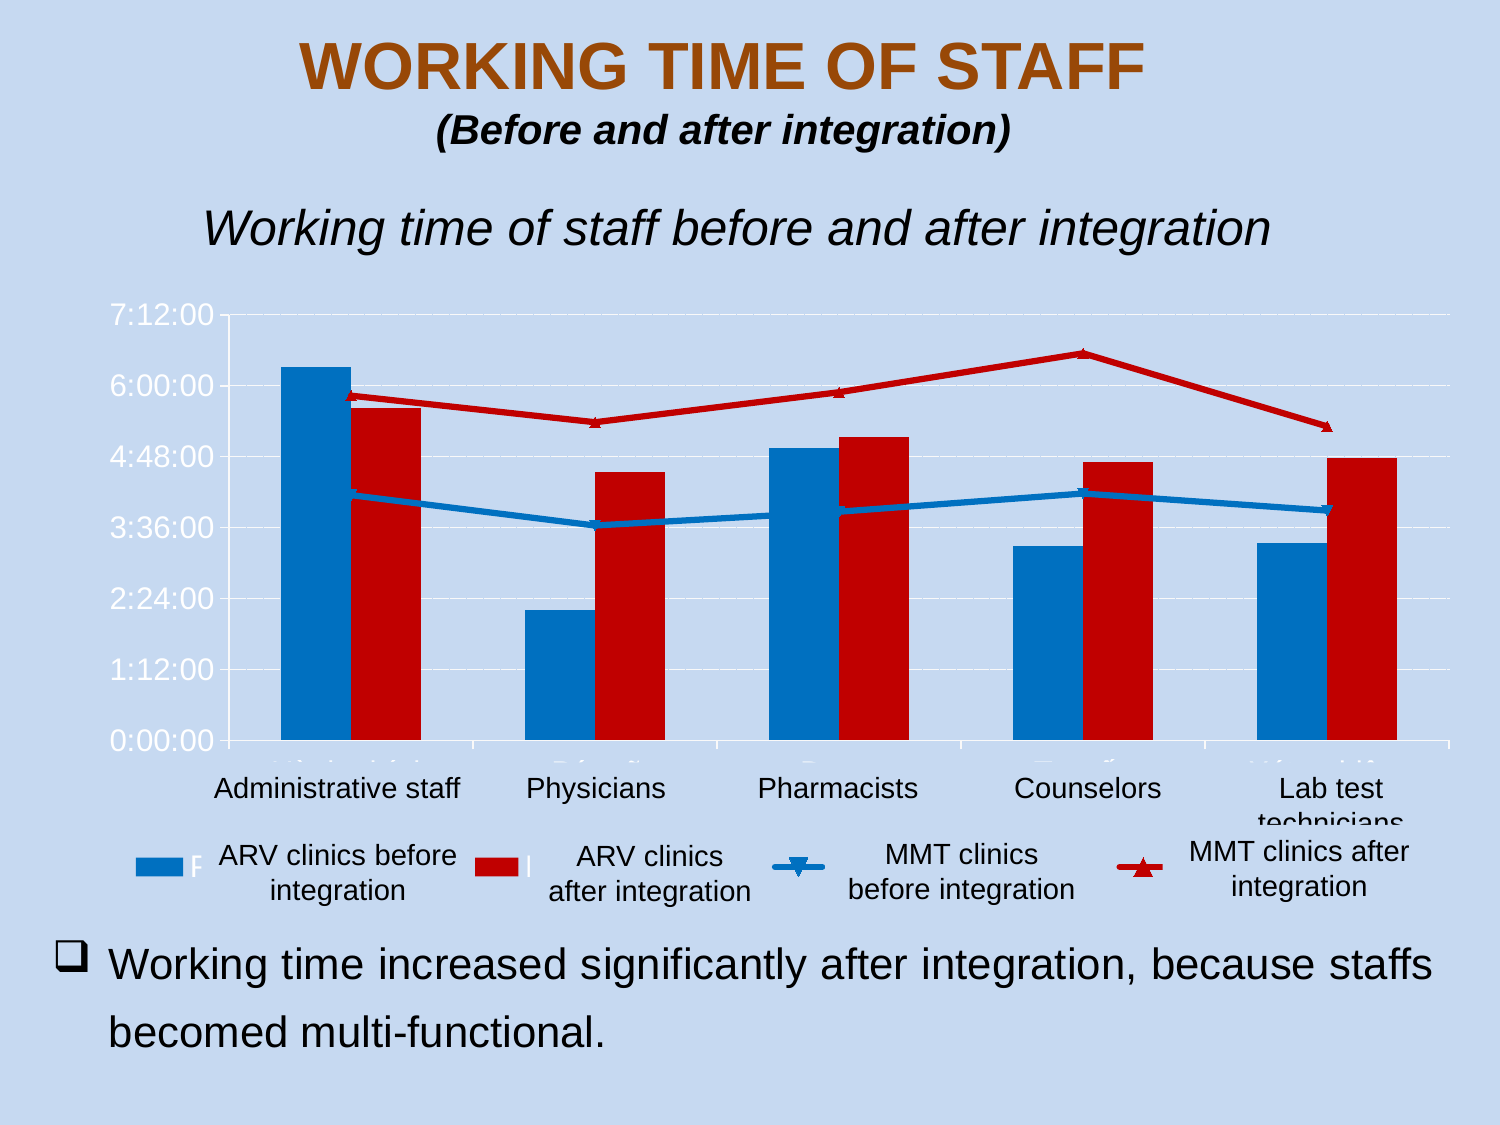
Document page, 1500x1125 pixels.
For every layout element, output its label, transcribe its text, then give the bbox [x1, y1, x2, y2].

text_box Working time increased significantly after integration, because staffs becomed multi-functional. [37, 921, 1450, 1075]
list Working time of staff before and after integration [37, 187, 1438, 277]
chart [24, 287, 1463, 913]
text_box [187, 761, 1476, 916]
text_box WORKING TIME OF STAFF (Before and after integration) [0, 37, 1448, 138]
